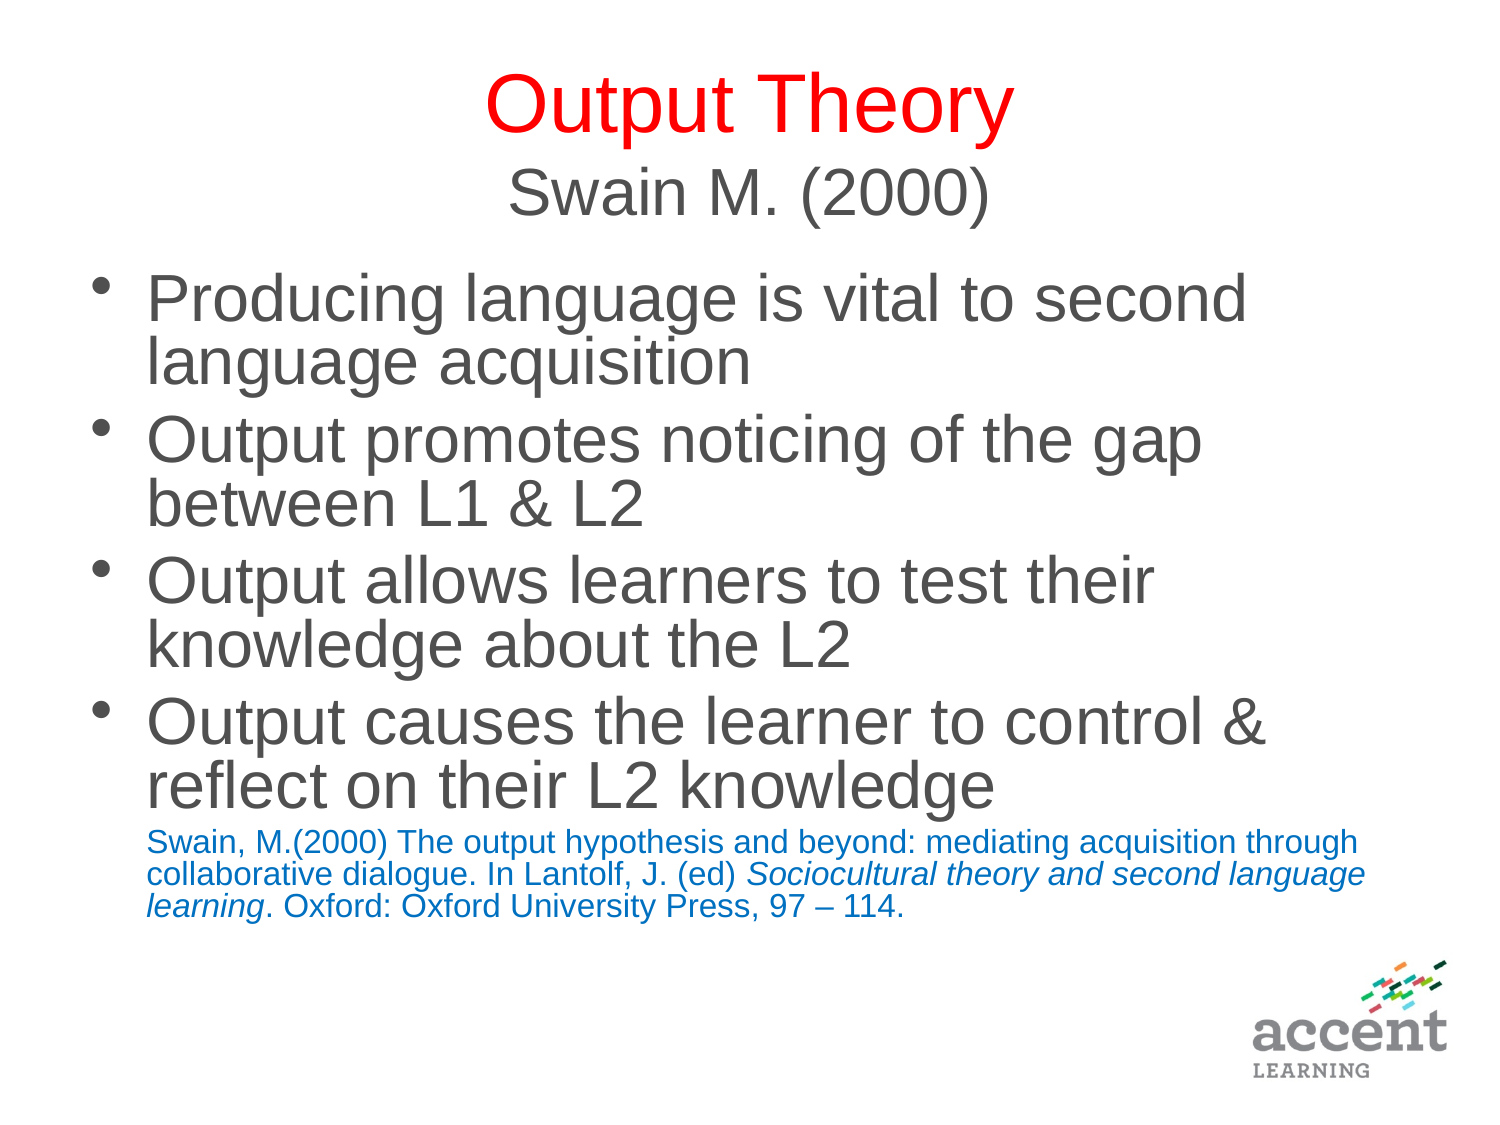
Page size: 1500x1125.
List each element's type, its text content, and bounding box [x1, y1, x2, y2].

list Producing language is vital to second language acquisition Output promotes noticing of the gap between L1 & L2 Output allows learners to test their knowledge about the L2 Output causes the learner to control & reflect on their L2 knowledge Swain, M.(2000) The output hypothesis and beyond: mediating acquisition through collaborative dialogue. In Lantolf, J. (ed) Sociocultural theory and second language learning. Oxford: Oxford University Press, 97 – 114. [74, 262, 1426, 962]
title Output Theory Swain M. (2000) [74, 44, 1426, 233]
picture [1222, 928, 1477, 1108]
